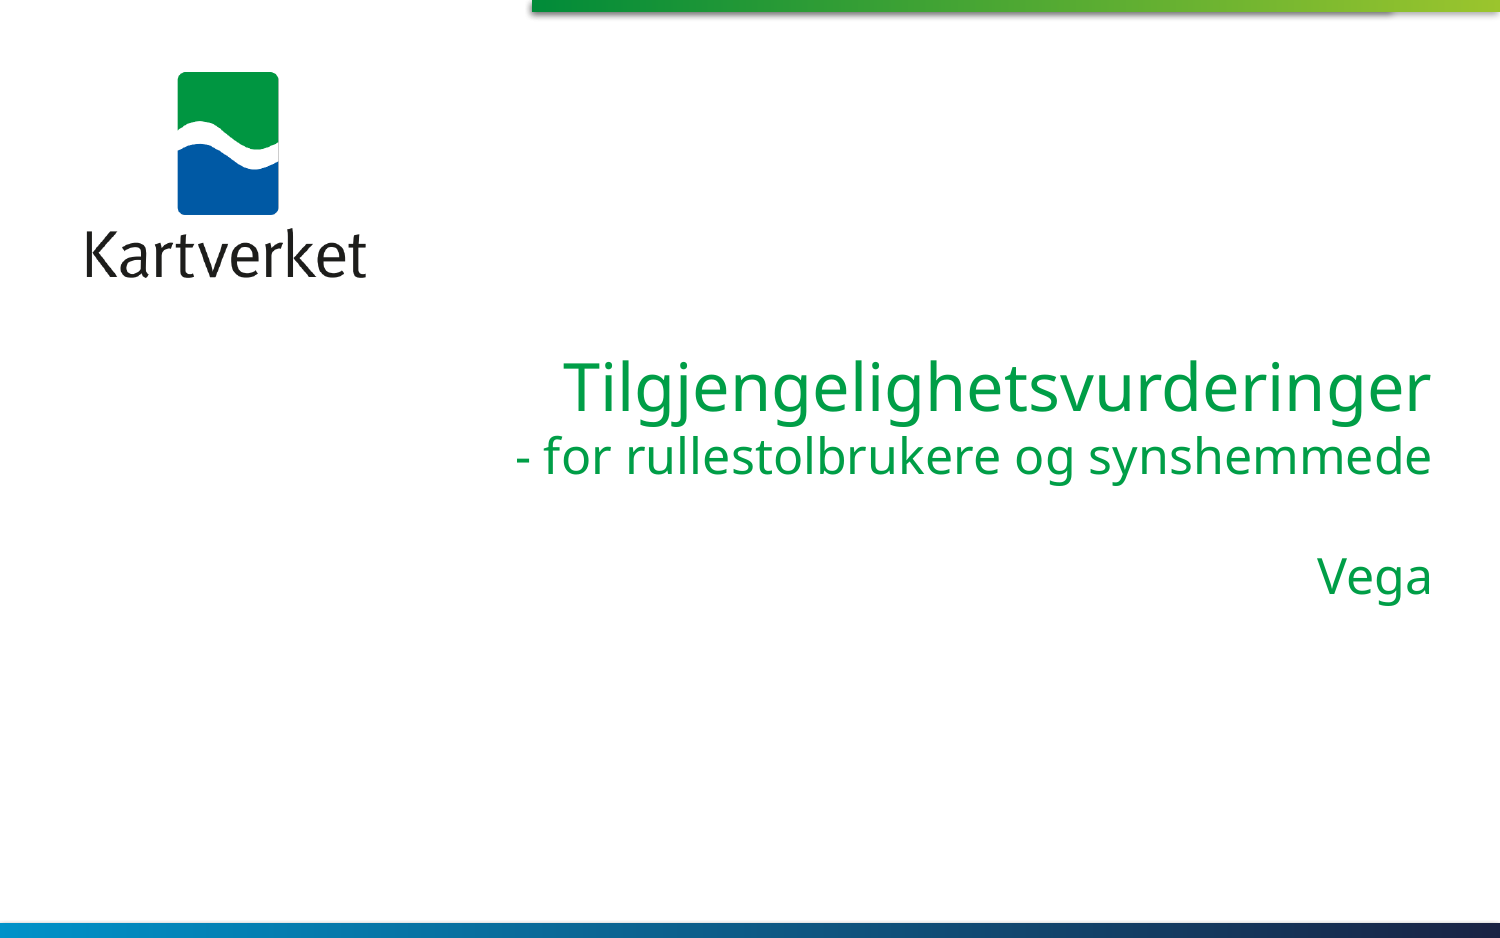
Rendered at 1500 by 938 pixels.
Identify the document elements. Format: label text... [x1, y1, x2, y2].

text_box Tilgjengelighetsvurderinger - for rullestolbrukere og synshemmede Vega [66, 337, 1449, 613]
